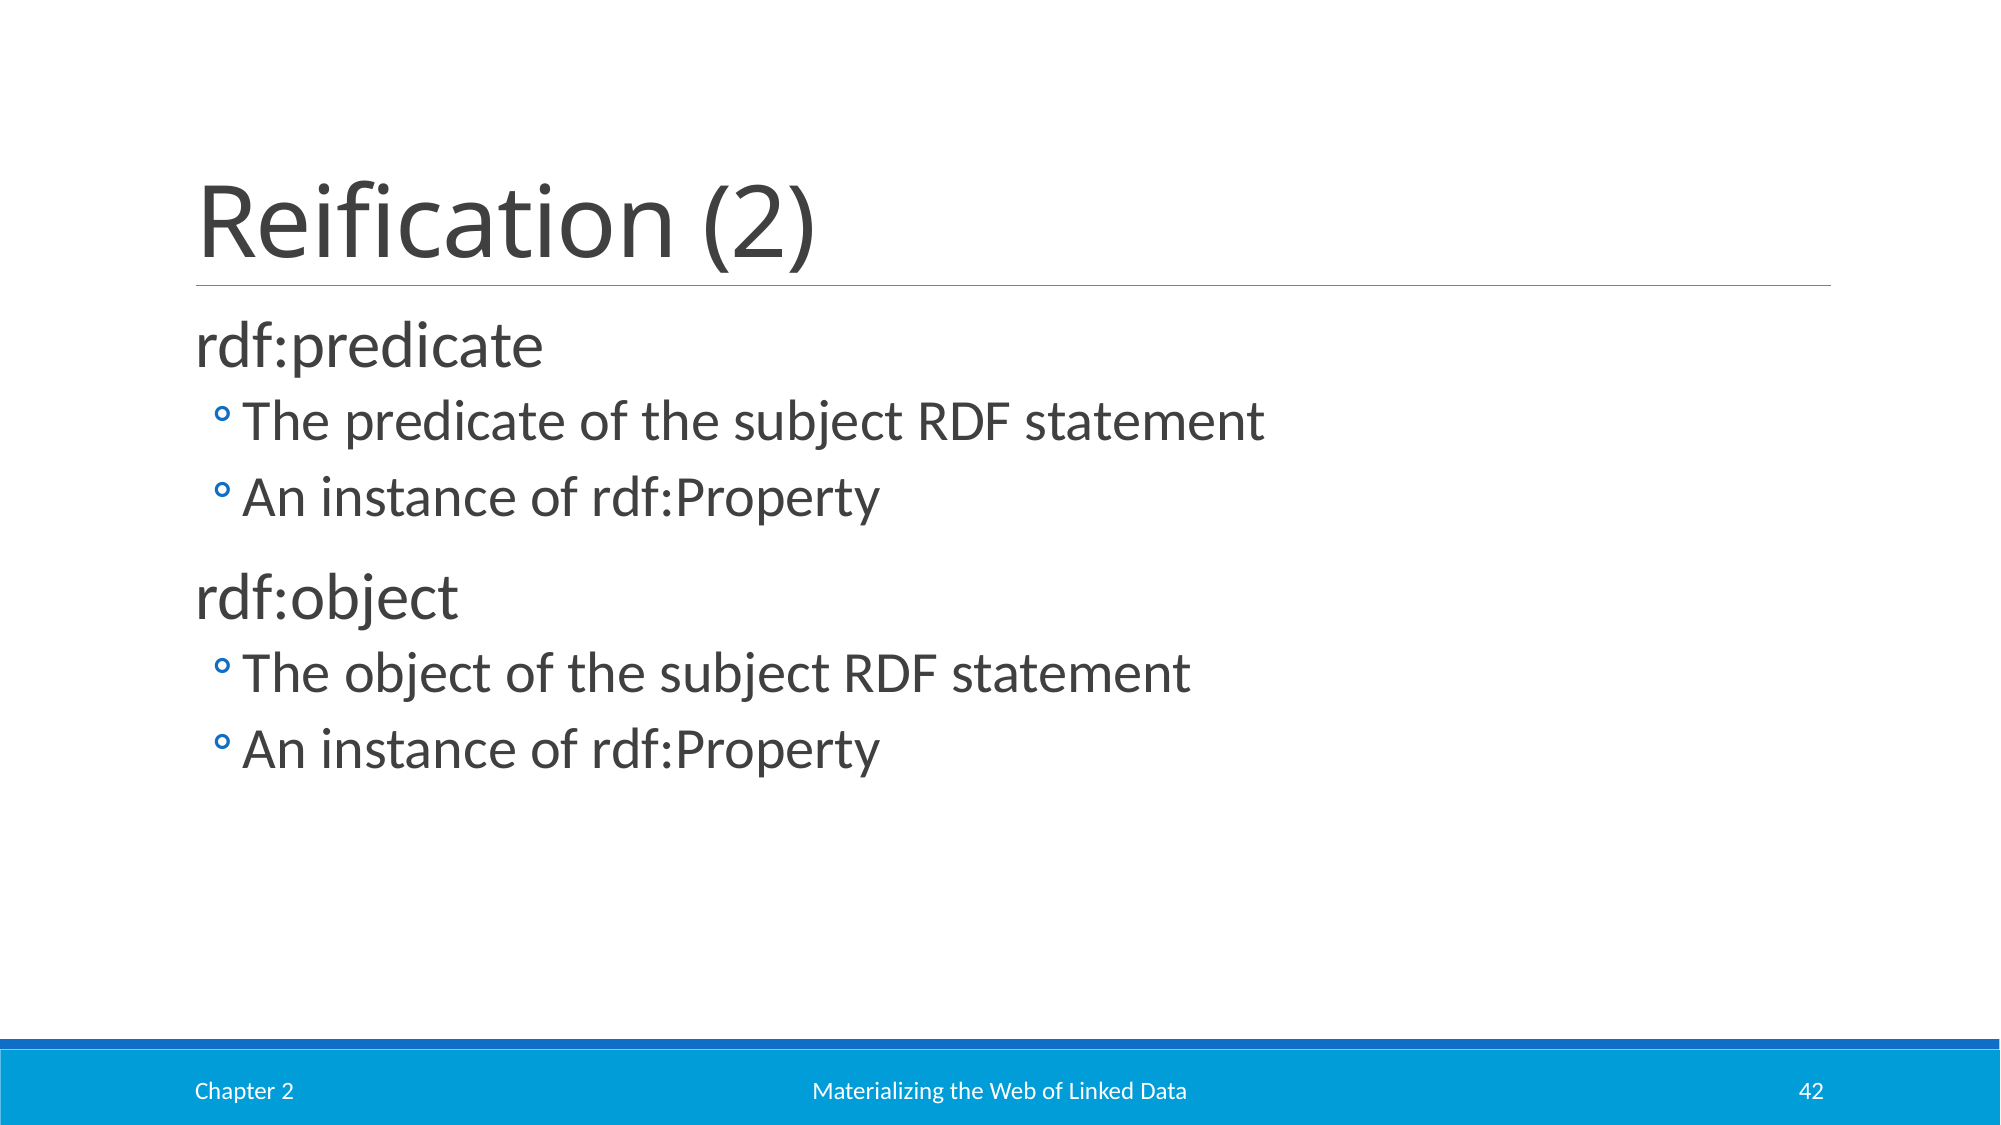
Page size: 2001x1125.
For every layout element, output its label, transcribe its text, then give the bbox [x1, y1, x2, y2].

slide_number Chapter 2 [180, 1059, 586, 1120]
title Reification (2) [180, 47, 1830, 285]
list rdf:predicate The predicate of the subject RDF statement An instance of rdf:Property rdf:object The object of the subject RDF statement An instance of rdf:Property [180, 302, 1830, 963]
slide_number 42 [1624, 1059, 1840, 1120]
footer Materializing the Web of Linked Data [604, 1059, 1396, 1120]
